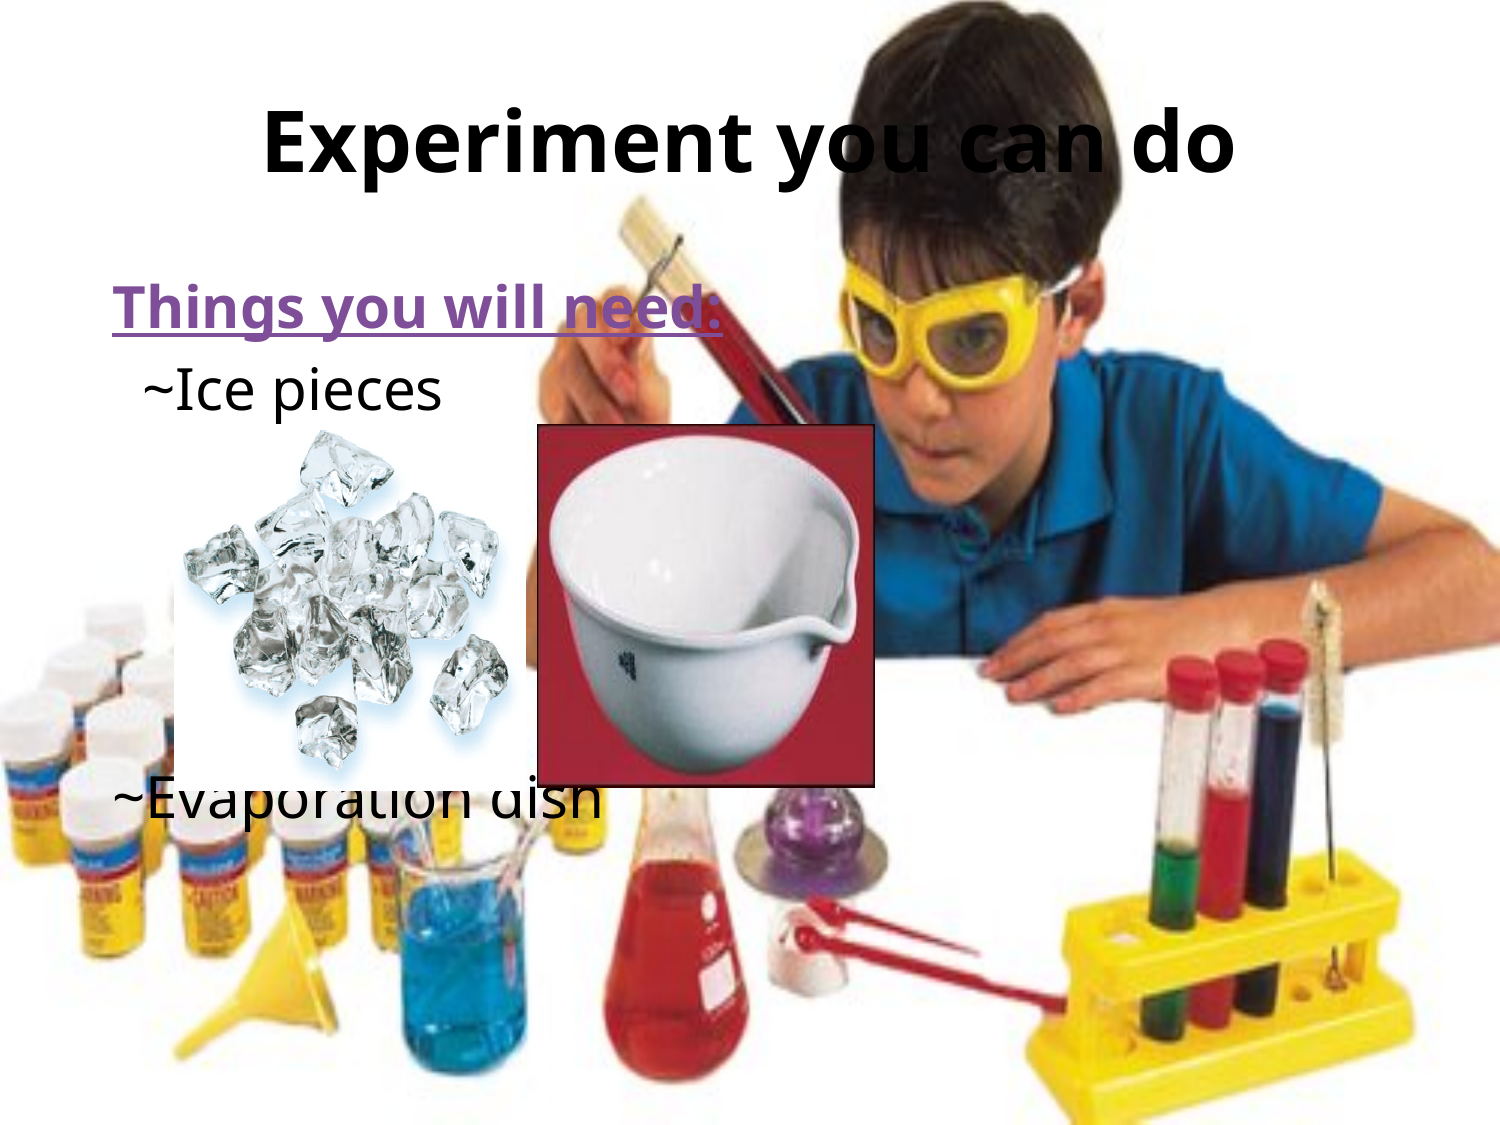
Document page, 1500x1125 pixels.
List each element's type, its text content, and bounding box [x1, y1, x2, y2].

title Experiment you can do [75, 45, 1425, 233]
list Things you will need: ~Ice pieces ~Evaporation dish [75, 262, 1425, 1035]
picture [0, 0, 1500, 1125]
